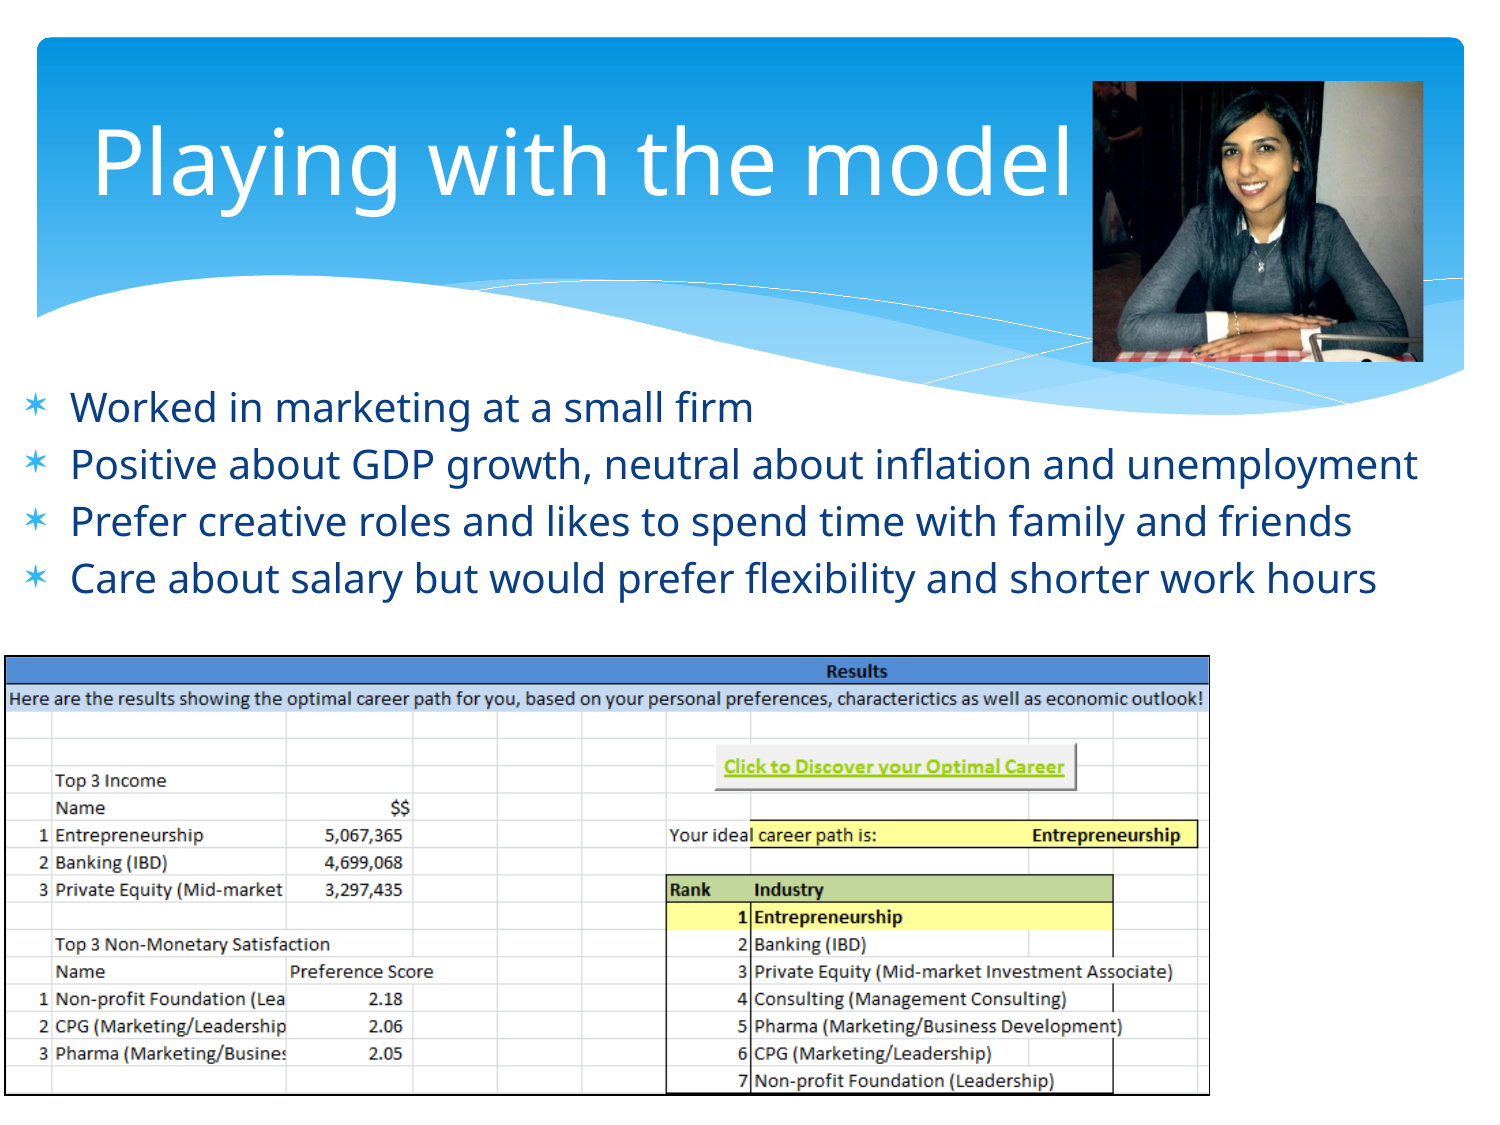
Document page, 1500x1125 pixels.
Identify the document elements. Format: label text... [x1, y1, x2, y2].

list Worked in marketing at a small firm Positive about GDP growth, neutral about inflation and unemployment Prefer creative roles and likes to spend time with family and friends Care about salary but would prefer flexibility and shorter work hours [10, 373, 1459, 657]
title Playing with the model [75, 55, 1425, 261]
picture [1092, 82, 1424, 362]
picture [5, 656, 1209, 1095]
